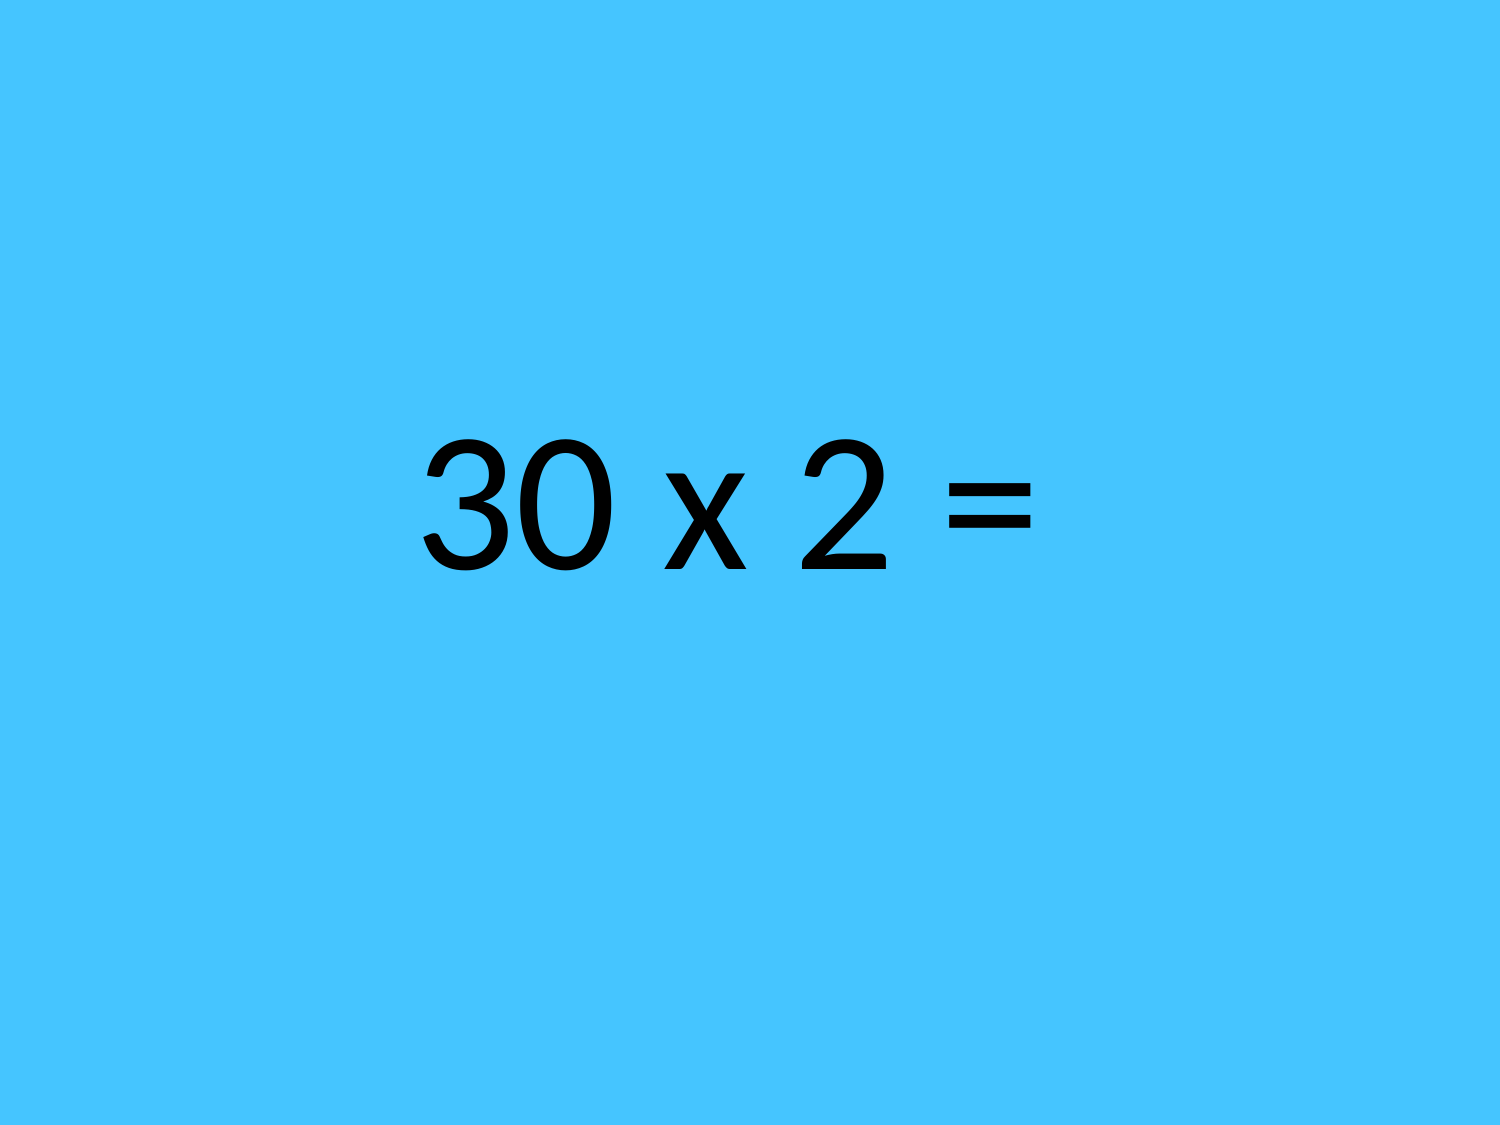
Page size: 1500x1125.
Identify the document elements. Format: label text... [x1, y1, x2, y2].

text_box 30 x 2 = [399, 362, 1063, 618]
